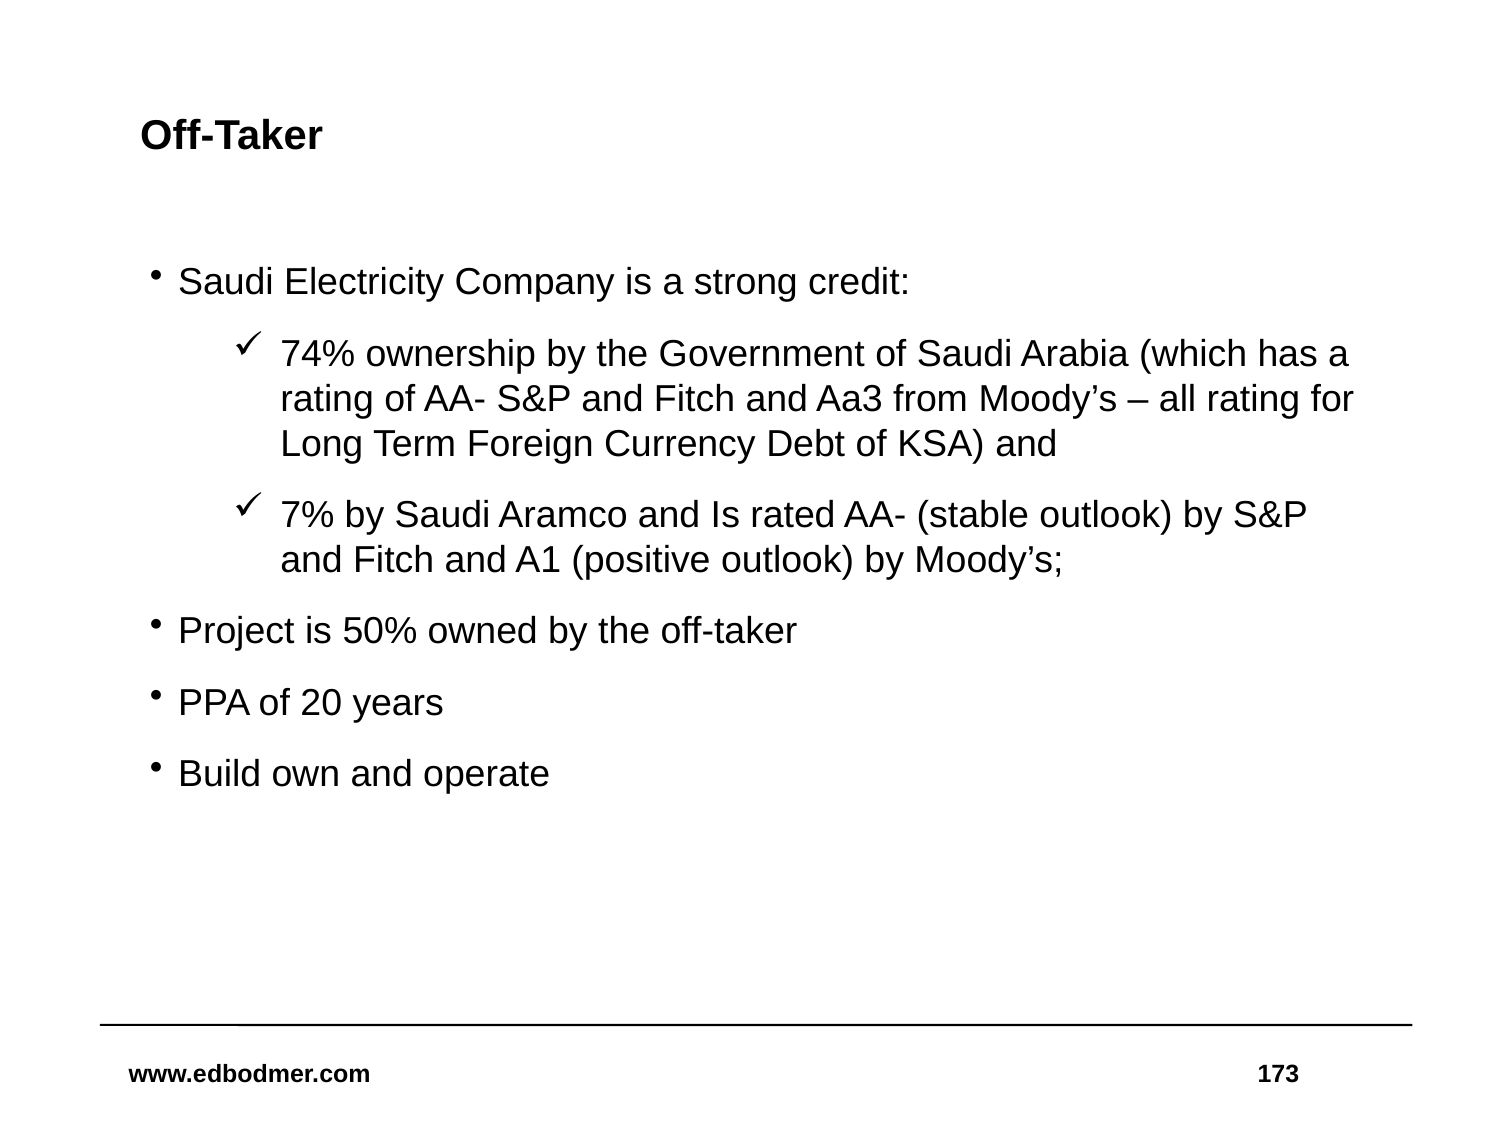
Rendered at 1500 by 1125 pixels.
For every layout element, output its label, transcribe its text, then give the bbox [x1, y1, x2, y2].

list Saudi Electricity Company is a strong credit: 74% ownership by the Government of Saudi Arabia (which has a rating of AA- S&P and Fitch and Aa3 from Moody’s – all rating for Long Term Foreign Currency Debt of KSA) and 7% by Saudi Aramco and Is rated AA- (stable outlook) by S&P and Fitch and A1 (positive outlook) by Moody’s; Project is 50% owned by the off-taker PPA of 20 years Build own and operate [125, 249, 1375, 1000]
title Off-Taker [125, 99, 1288, 225]
